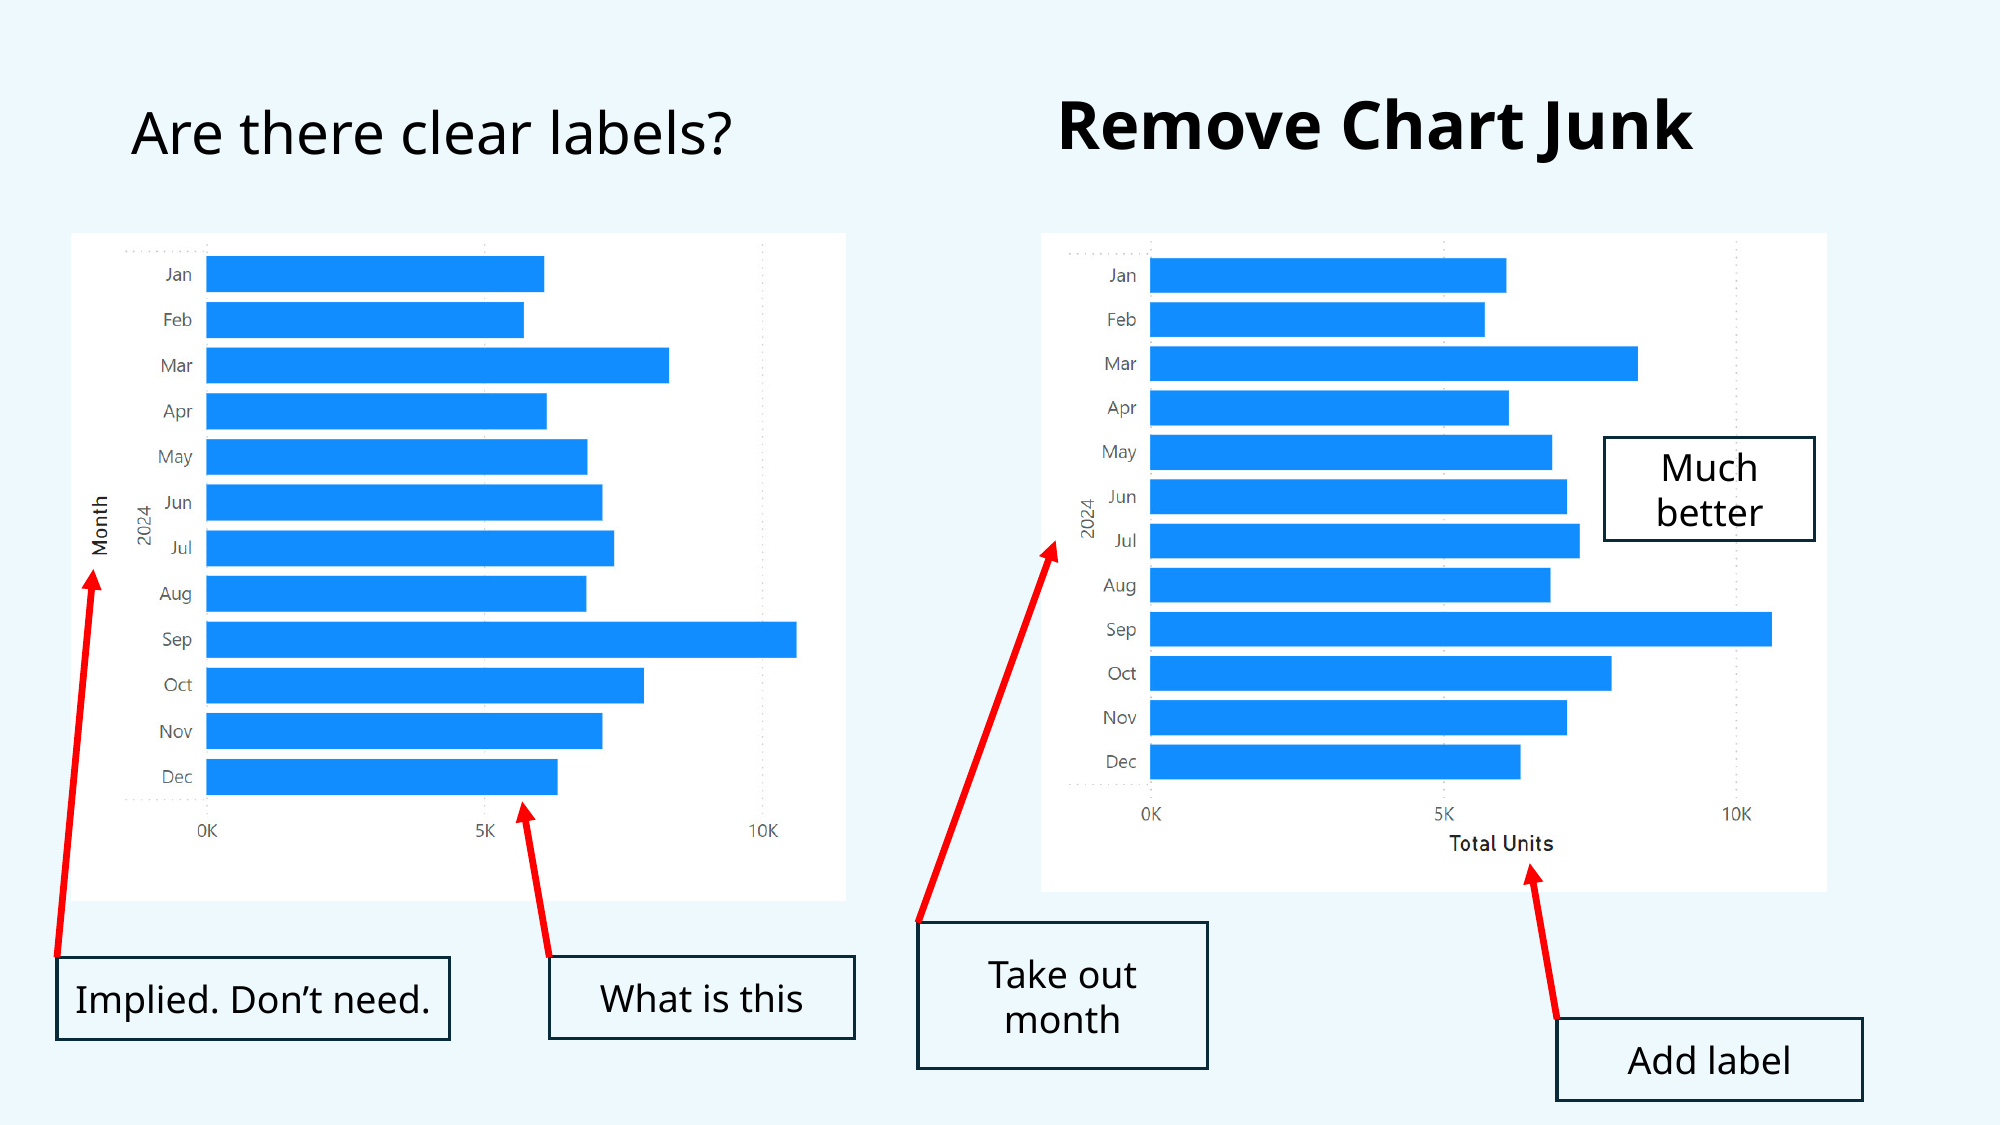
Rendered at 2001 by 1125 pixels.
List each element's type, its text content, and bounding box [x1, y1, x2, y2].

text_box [917, 539, 1057, 924]
text_box Are there clear labels? [116, 89, 855, 174]
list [71, 232, 846, 901]
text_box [1529, 862, 1558, 1020]
title Remove Chart Junk [1041, 65, 1863, 190]
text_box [56, 568, 94, 958]
text_box Add label [1555, 1017, 1864, 1102]
text_box Take out month [916, 921, 1209, 1070]
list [1040, 232, 1828, 893]
text_box Implied. Don’t need. [55, 956, 451, 1041]
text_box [521, 800, 550, 958]
text_box What is this [548, 955, 856, 1040]
